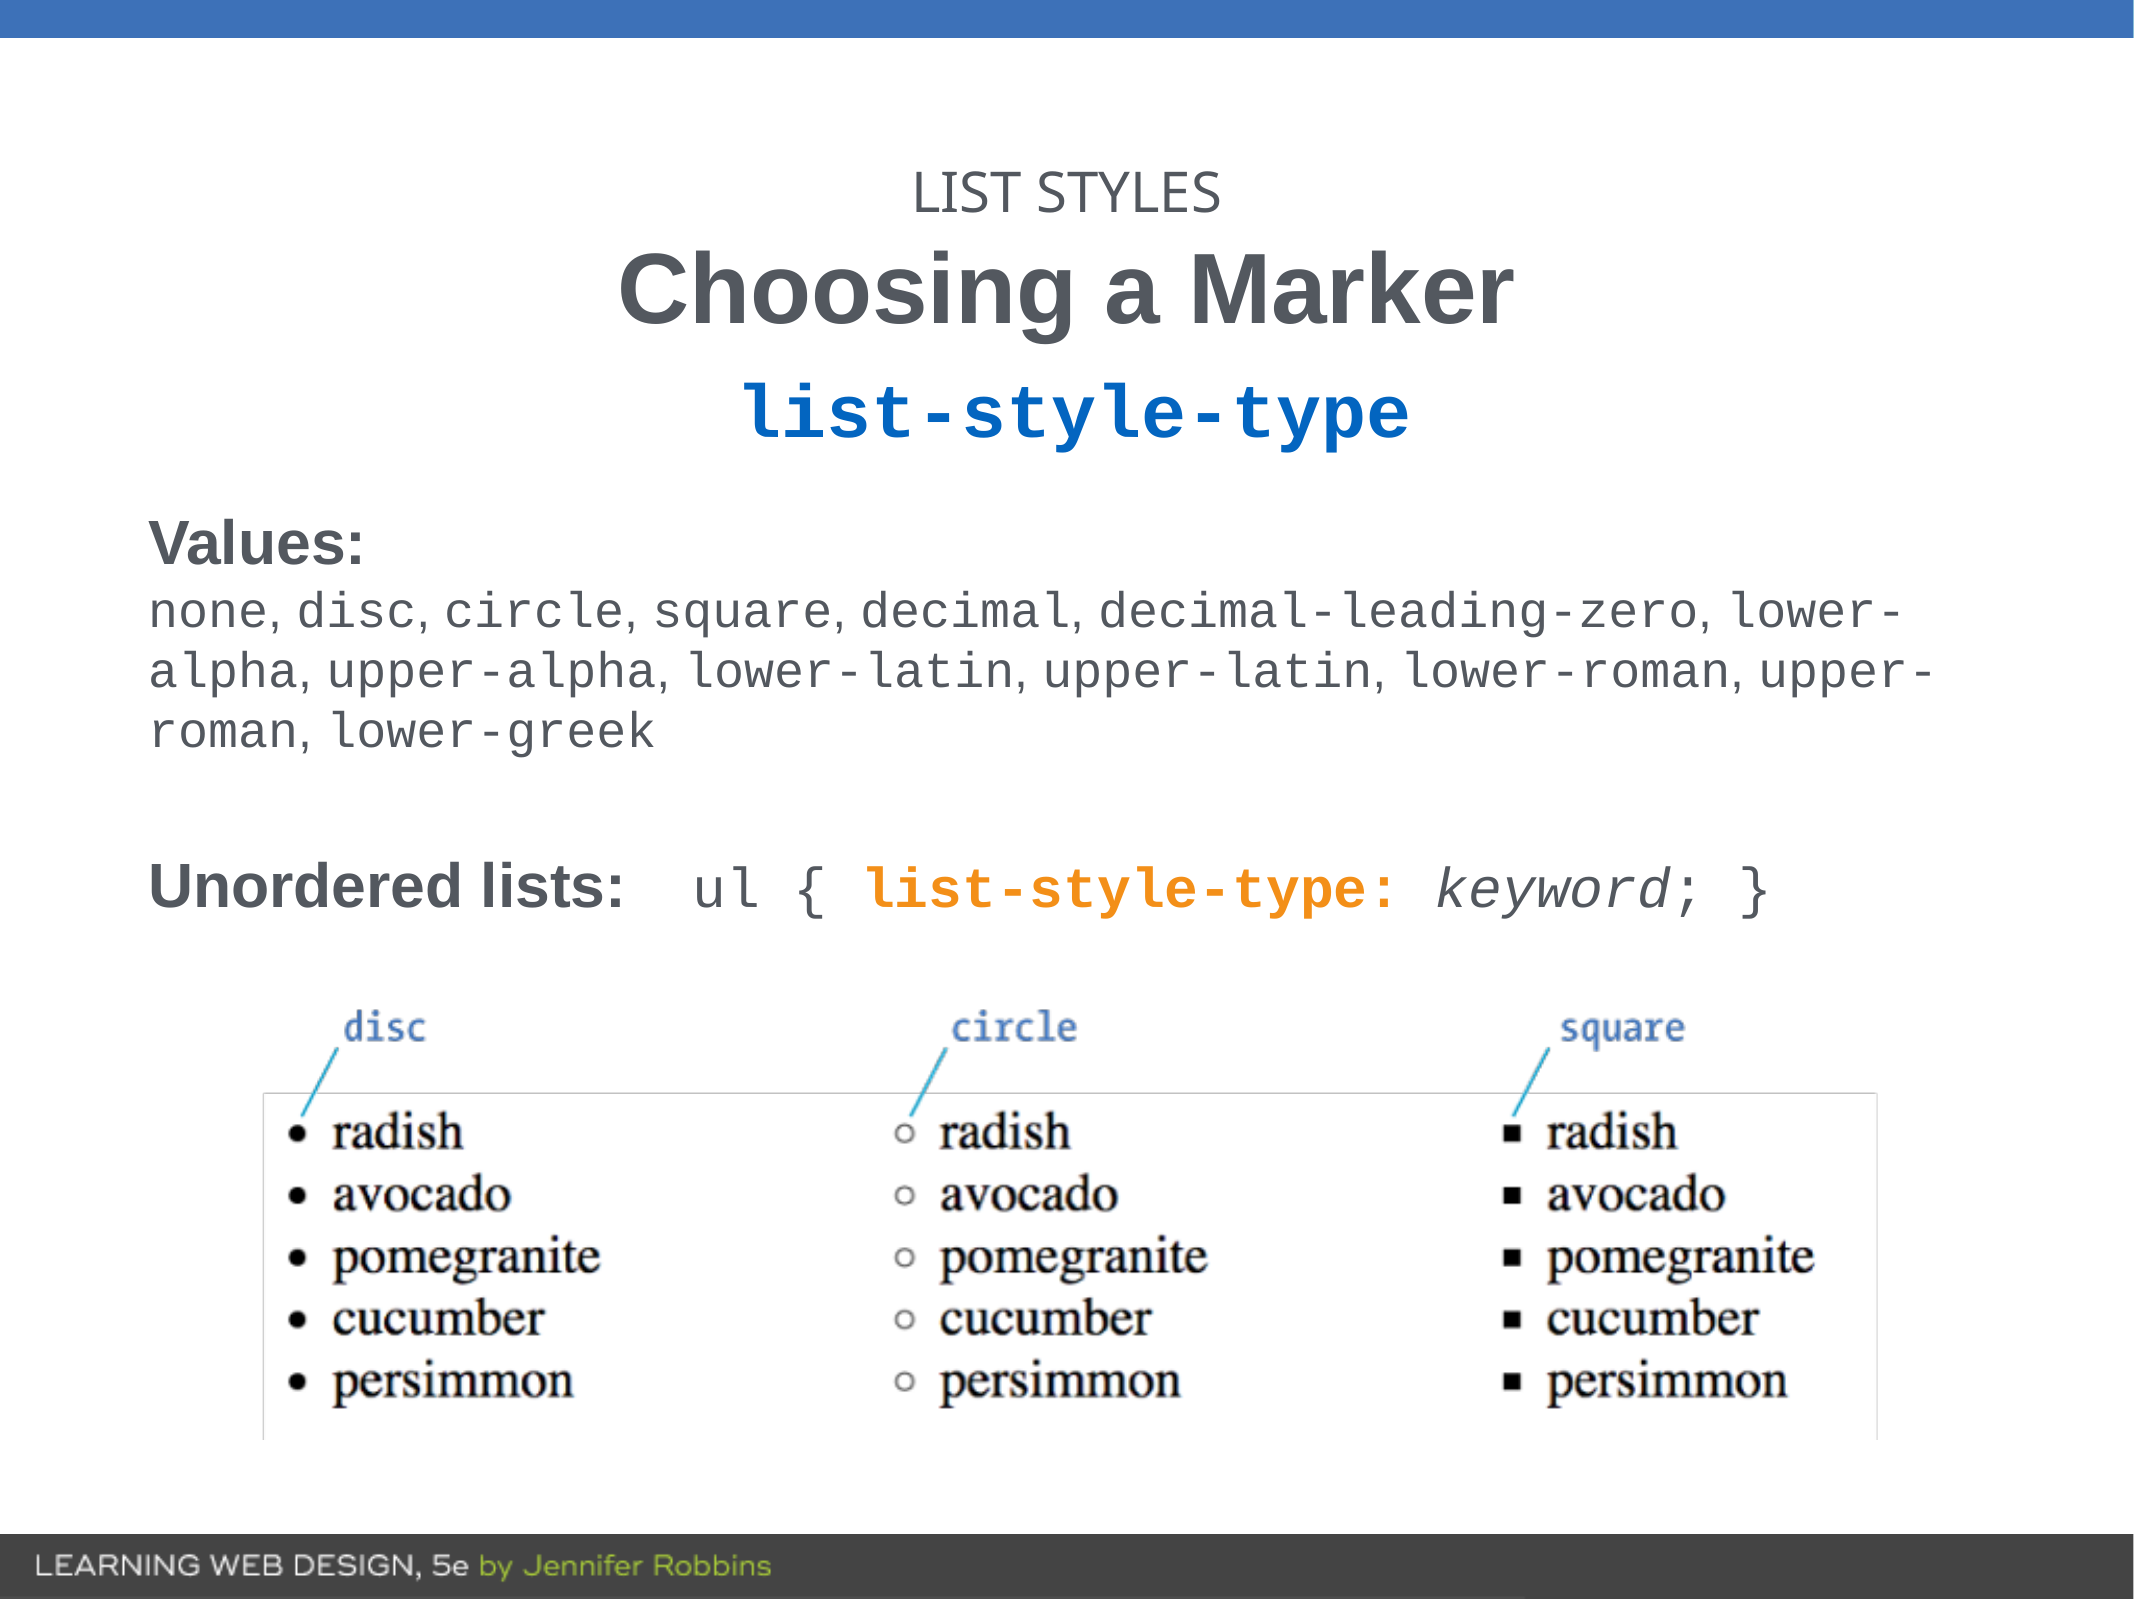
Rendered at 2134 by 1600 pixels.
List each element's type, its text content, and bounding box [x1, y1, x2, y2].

list list-style-type Values: none, disc, circle, square, decimal, decimal-leading-zero, lower-alpha, upper-alpha, lower-latin, upper-latin, lower-roman, upper-roman, lower-greek Unordered lists: ul { list-style-type: keyword; } [139, 353, 2010, 1498]
picture [218, 976, 1886, 1440]
picture [0, 1534, 2134, 1599]
title LIST STYLES Choosing a Marker [155, 72, 1978, 353]
